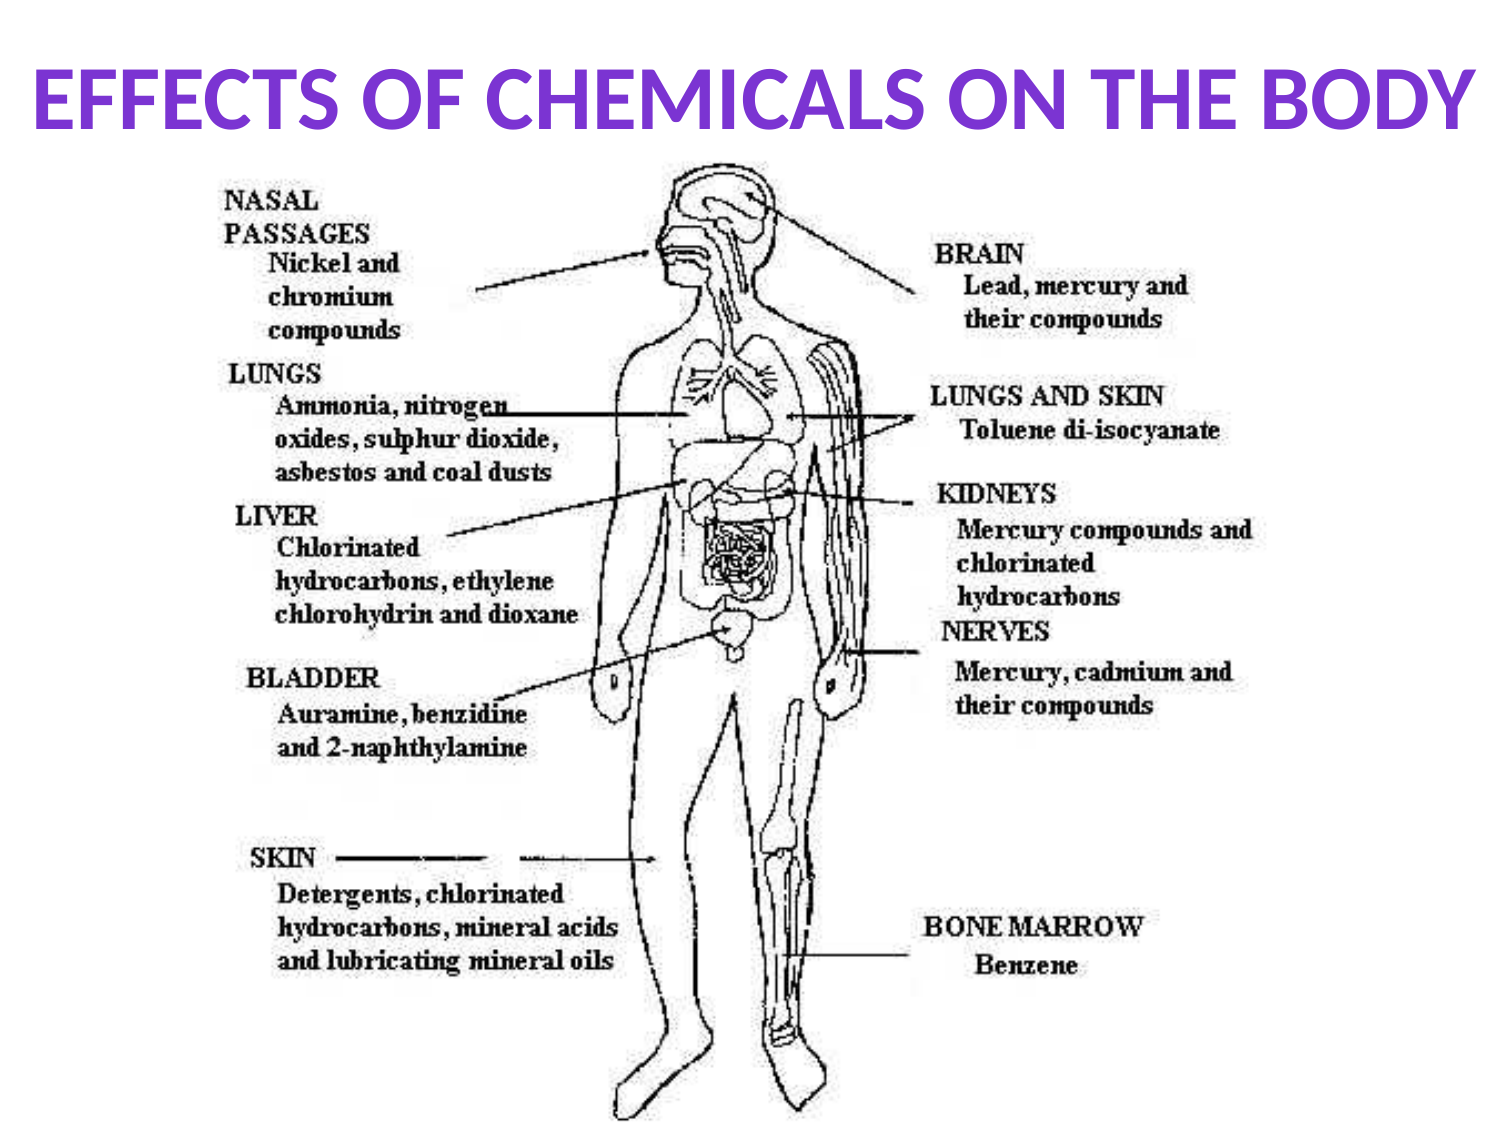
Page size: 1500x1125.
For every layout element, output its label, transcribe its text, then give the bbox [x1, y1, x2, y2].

text_box Effects of chemicals on the body [16, 30, 1493, 156]
picture [182, 153, 1300, 1125]
